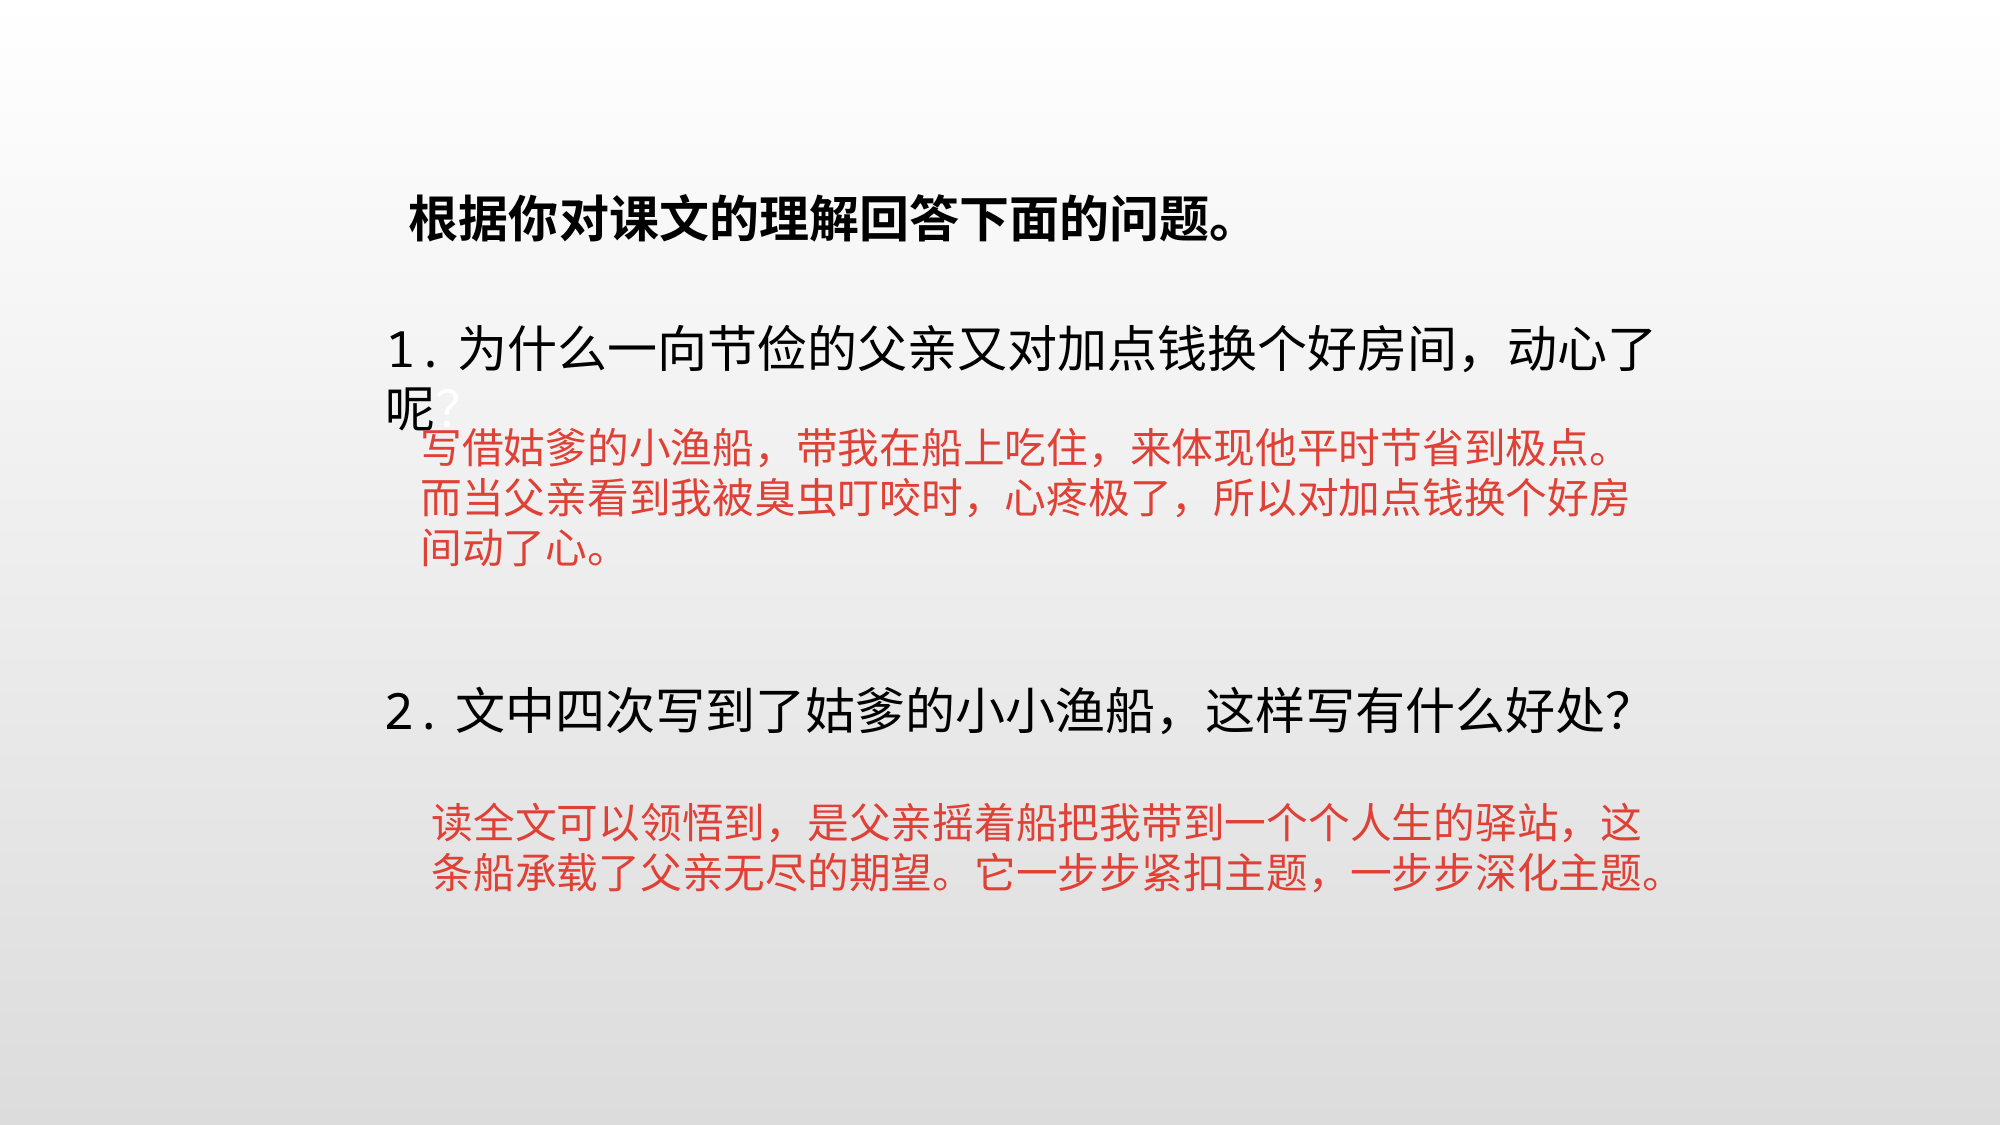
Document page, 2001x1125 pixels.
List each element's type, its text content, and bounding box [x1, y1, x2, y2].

text_box 写借姑爹的小渔船，带我在船上吃住，来体现他平时节省到极点。而当父亲看到我被臭虫叮咬时，心疼极了，所以对加点钱换个好房间动了心。 [405, 414, 1659, 580]
text_box 根据你对课文的理解回答下面的问题。 [394, 179, 1274, 255]
text_box 读全文可以领悟到，是父亲摇着船把我带到一个个人生的驿站，这条船承载了父亲无尽的期望。它一步步紧扣主题，一步步深化主题。 [416, 789, 1687, 905]
text_box 2.文中四次写到了姑爹的小小渔船，这样写有什么好处？ [369, 672, 1717, 747]
text_box 1.为什么一向节俭的父亲又对加点钱换个好房间，动心了呢？ [370, 309, 1719, 445]
